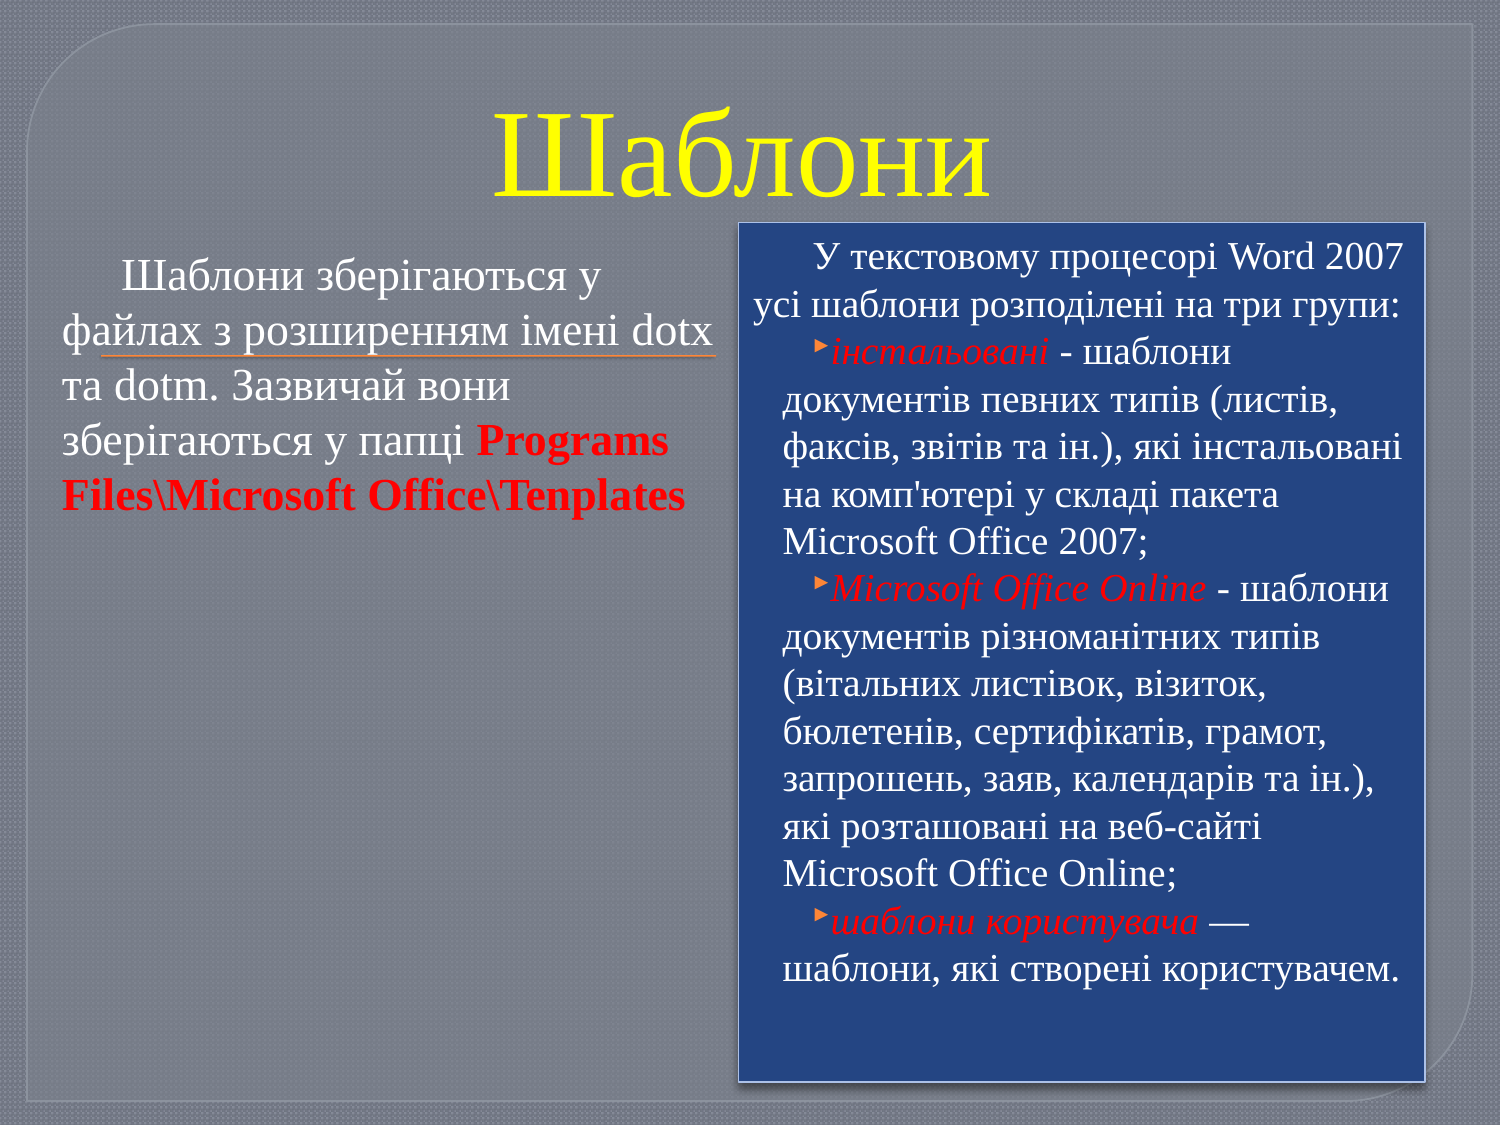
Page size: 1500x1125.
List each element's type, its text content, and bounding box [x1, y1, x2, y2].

list У текстовому процесорі Word 2007 усі шаблони розподілені на три групи: інстальовані - шаблони документів певних типів (листів, факсів, звітів та ін.), які інстальовані на комп'ютері у складі пакета Microsoft Office 2007; Microsoft Office Online - шаблони документів різноманітних типів (вітальних листівок, візиток, бюлетенів, сертифікатів, грамот, запрошень, заяв, календарів та ін.), які розташовані на веб-сайті Microsoft Office Online; шаблони користувача — шаблони, які створені користувачем. [738, 222, 1426, 1083]
list Шаблони зберігаються у файлах з розширенням імені dotx та dotm. Зазвичай вони зберігаються у папці Programs Files\Microsoft Office\Tenplates [46, 236, 731, 884]
title Шаблони [75, 41, 1425, 229]
